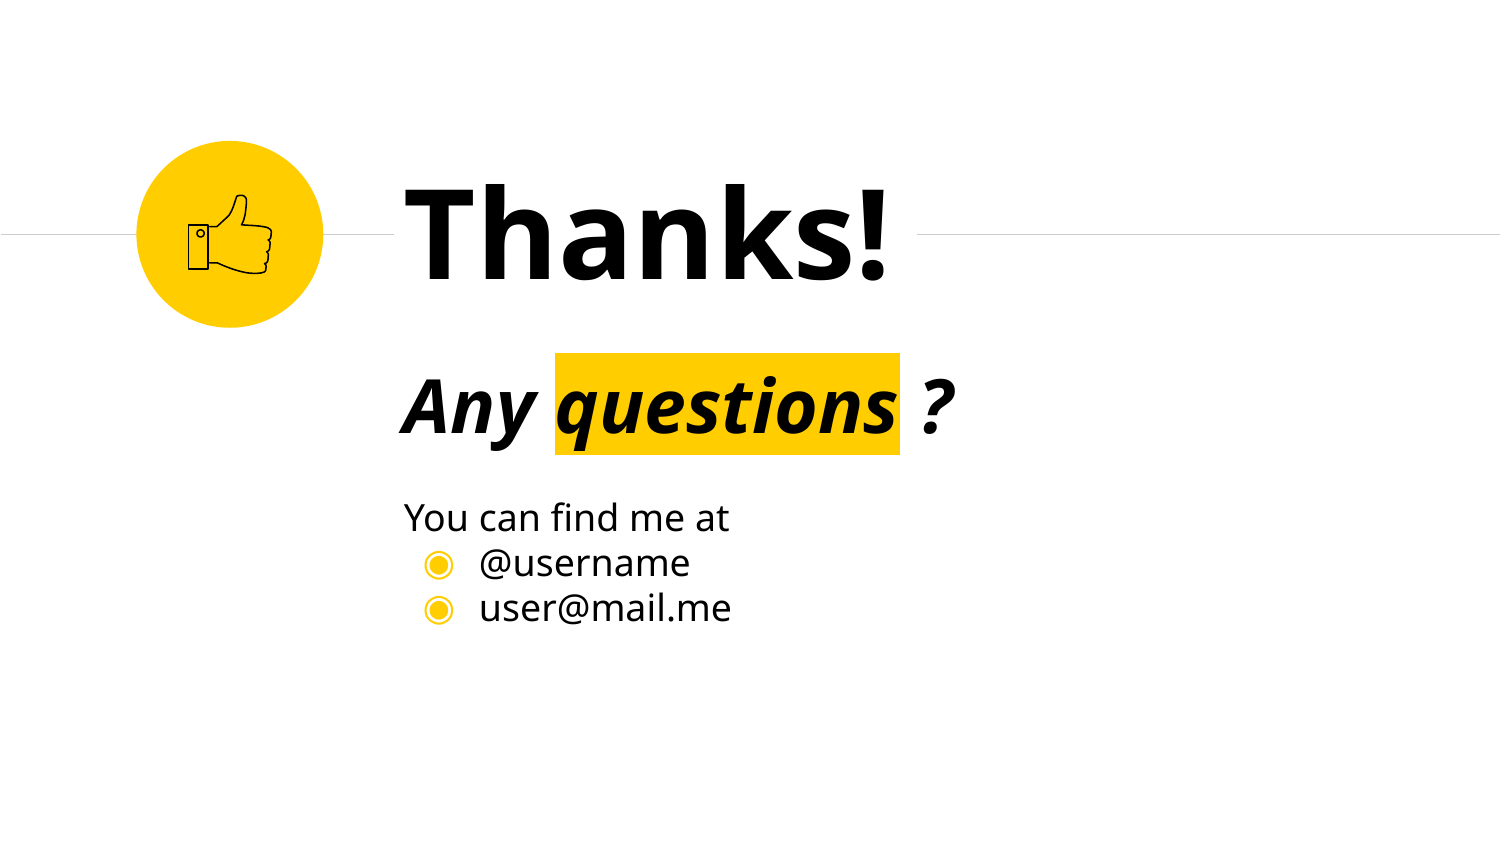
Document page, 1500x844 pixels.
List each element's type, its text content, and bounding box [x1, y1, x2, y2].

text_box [188, 195, 272, 274]
title Thanks! [389, 133, 1195, 325]
text_box [136, 140, 324, 233]
text_box [136, 243, 323, 328]
subtitle Any questions ? You can find me at @username user@mail.me [389, 343, 1213, 473]
